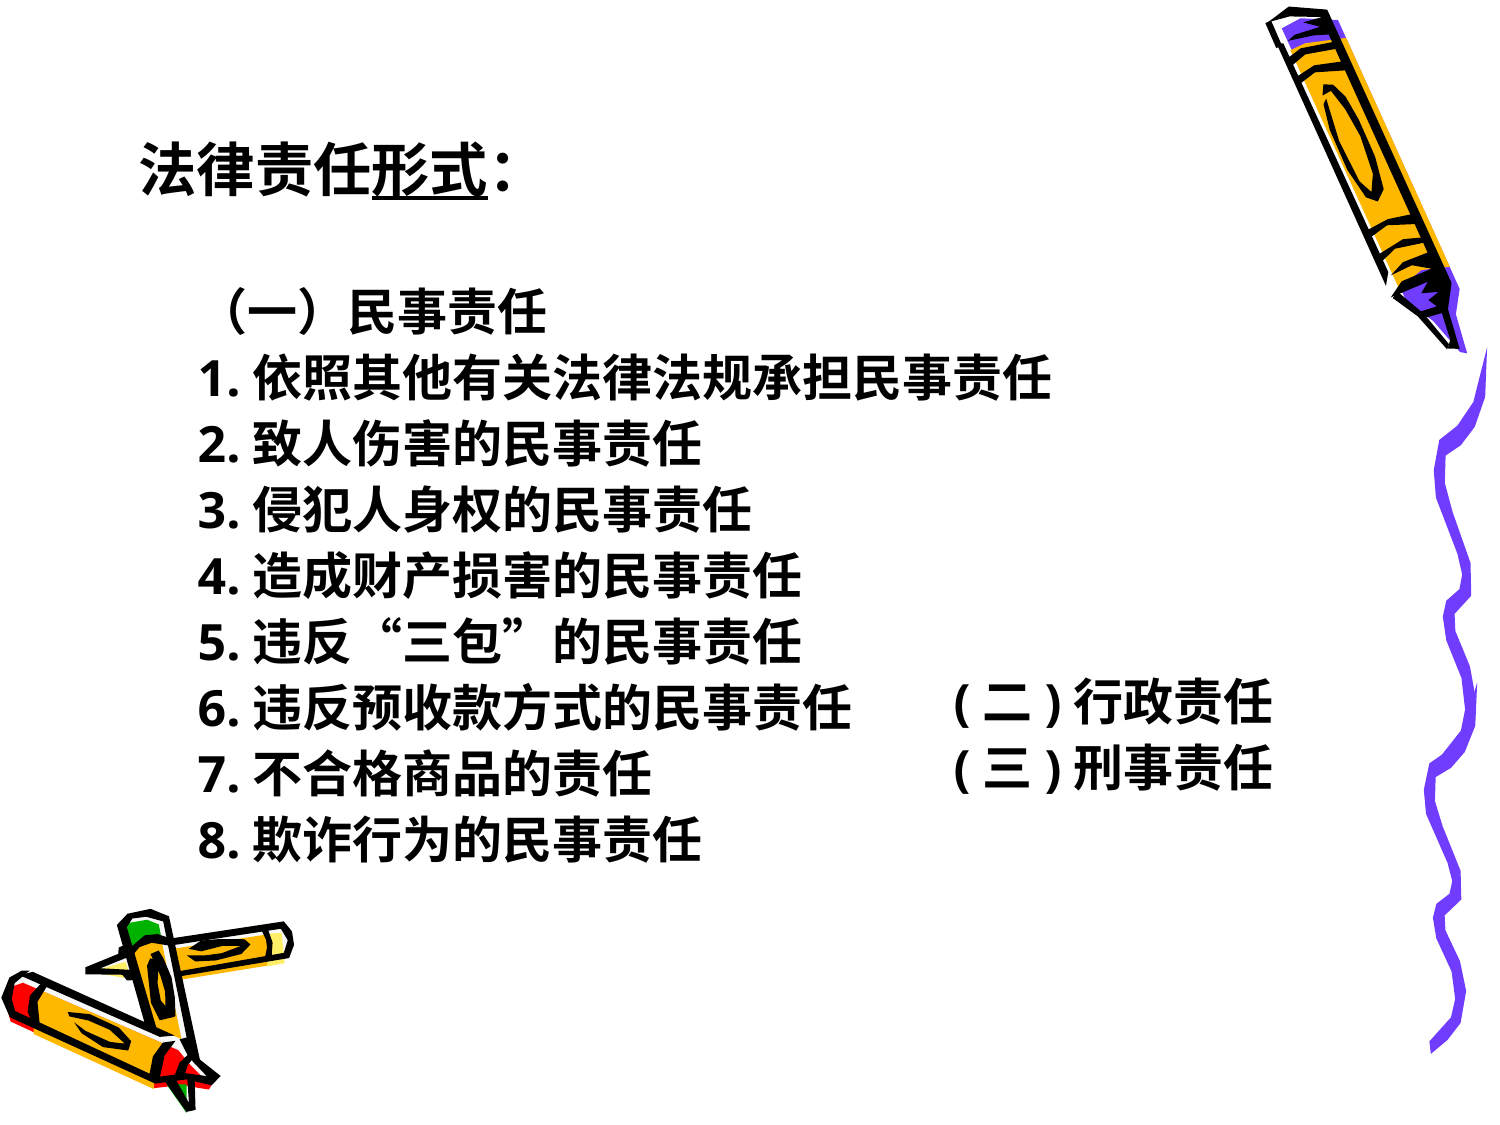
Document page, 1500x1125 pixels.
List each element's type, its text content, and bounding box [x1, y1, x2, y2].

text_box （一）民事责任 1.依照其他有关法律法规承担民事责任 2.致人伤害的民事责任 3.侵犯人身权的民事责任 4.造成财产损害的民事责任 5.违反“三包”的民事责任 6.违反预收款方式的民事责任 7.不合格商品的责任 8.欺诈行为的民事责任 [182, 267, 1204, 876]
text_box (二)行政责任 (三)刑事责任 [938, 656, 1382, 804]
text_box 法律责任形式： [123, 125, 1182, 211]
